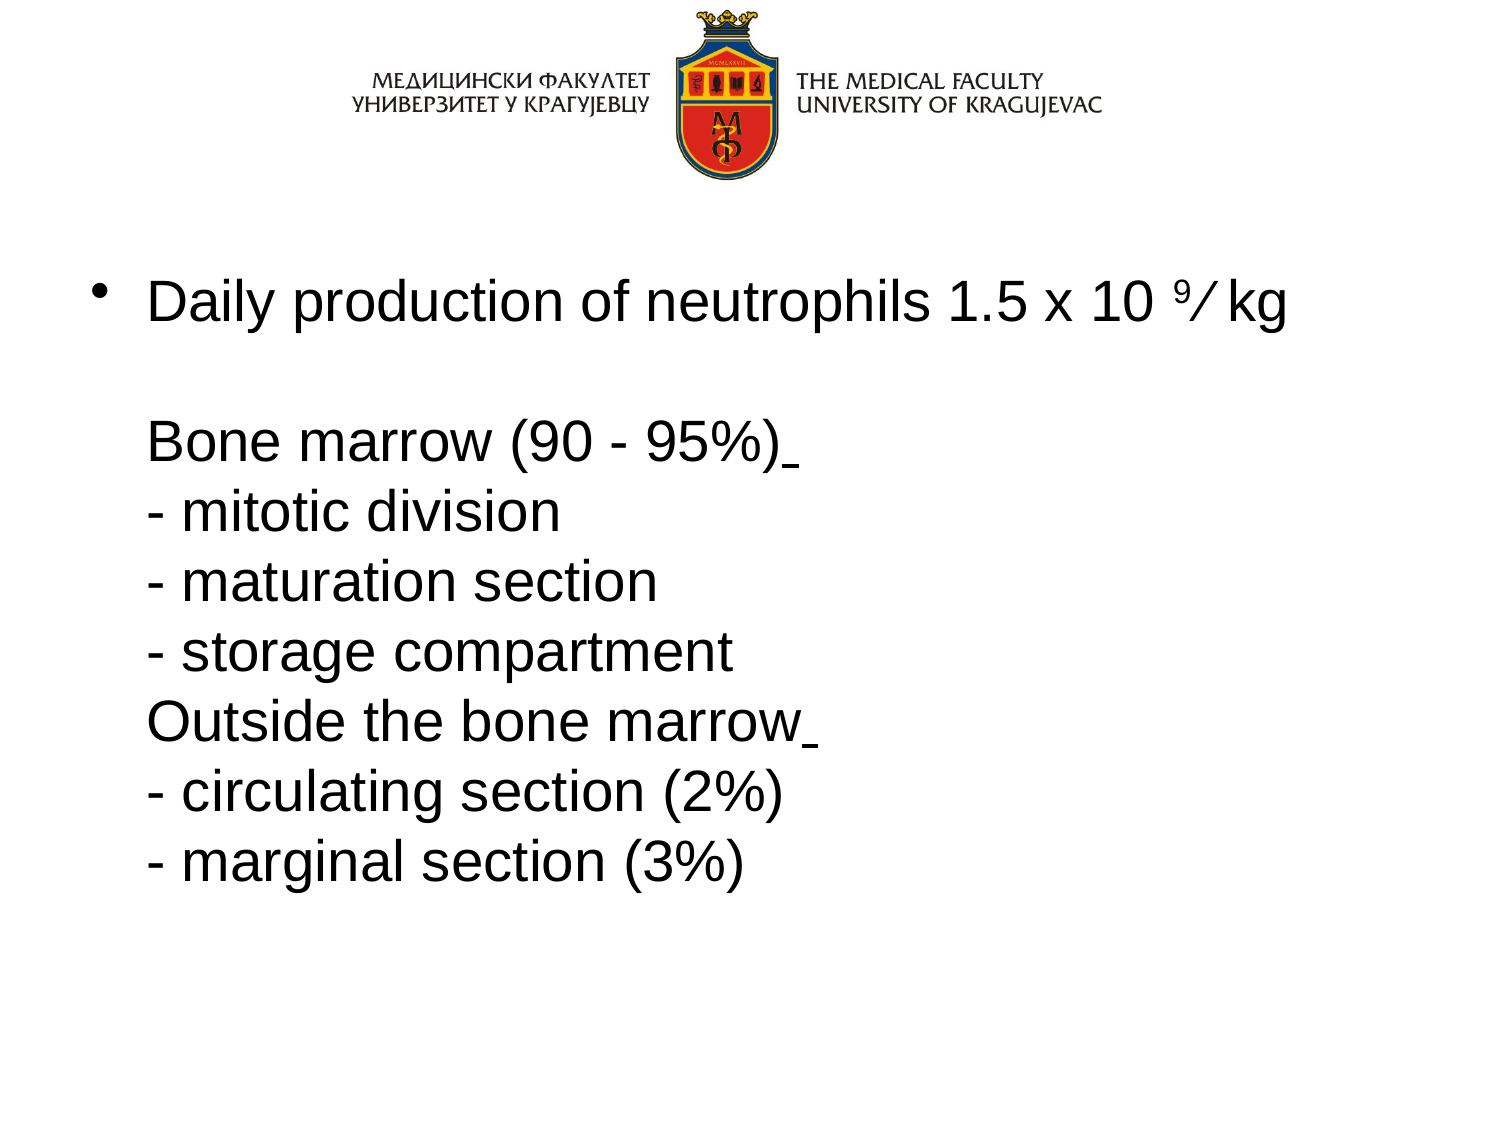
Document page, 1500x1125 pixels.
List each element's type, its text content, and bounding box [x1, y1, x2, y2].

list Daily production of neutrophils 1.5 x 10 9 ∕ kg Bone marrow (90 - 95%) - mitotic division - maturation section - storage compartment Outside the bone marrow - circulating section (2%) - marginal section (3%) [74, 255, 1426, 1000]
picture [328, 0, 1125, 191]
